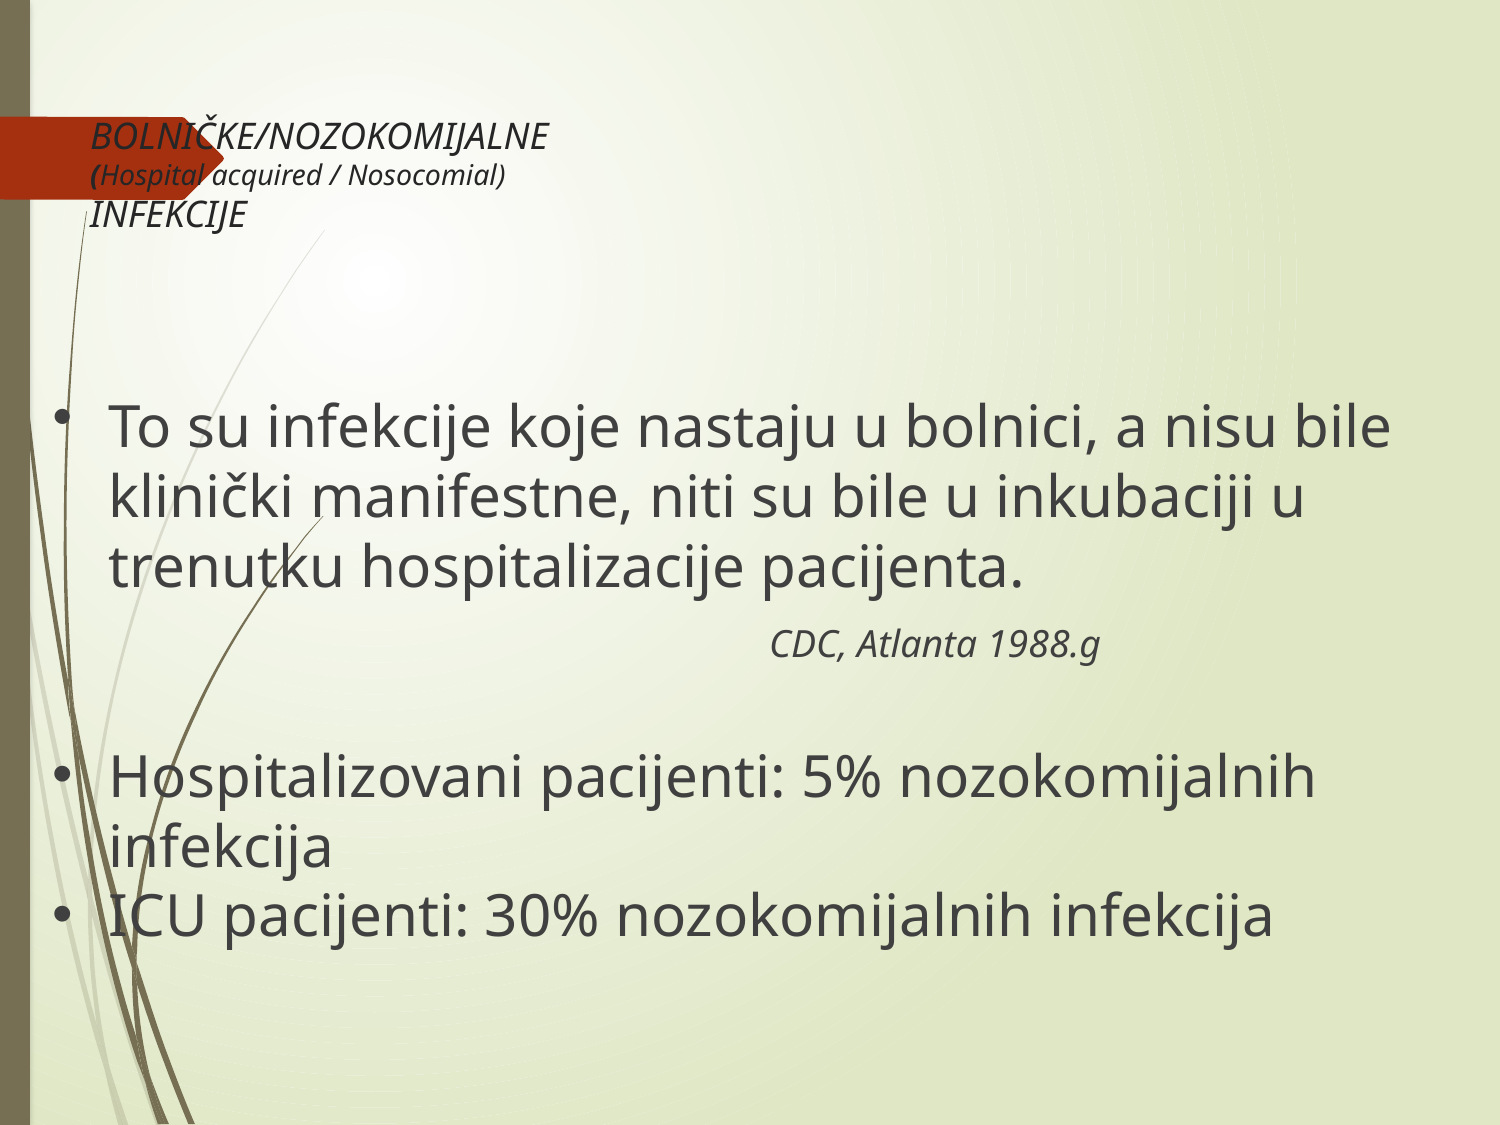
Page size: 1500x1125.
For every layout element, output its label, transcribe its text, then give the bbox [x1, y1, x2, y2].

title BOLNIČKE/NOZOKOMIJALNE (Hospital acquired / Nosocomial) INFEKCIJE [75, 105, 1500, 243]
list To su infekcije koje nastaju u bolnici, a nisu bile klinički manifestne, niti su bile u inkubaciji u trenutku hospitalizacije pacijenta. CDC, Atlanta 1988.g Hospitalizovani pacijenti: 5% nozokomijalnih infekcija ICU pacijenti: 30% nozokomijalnih infekcija [37, 381, 1450, 1125]
